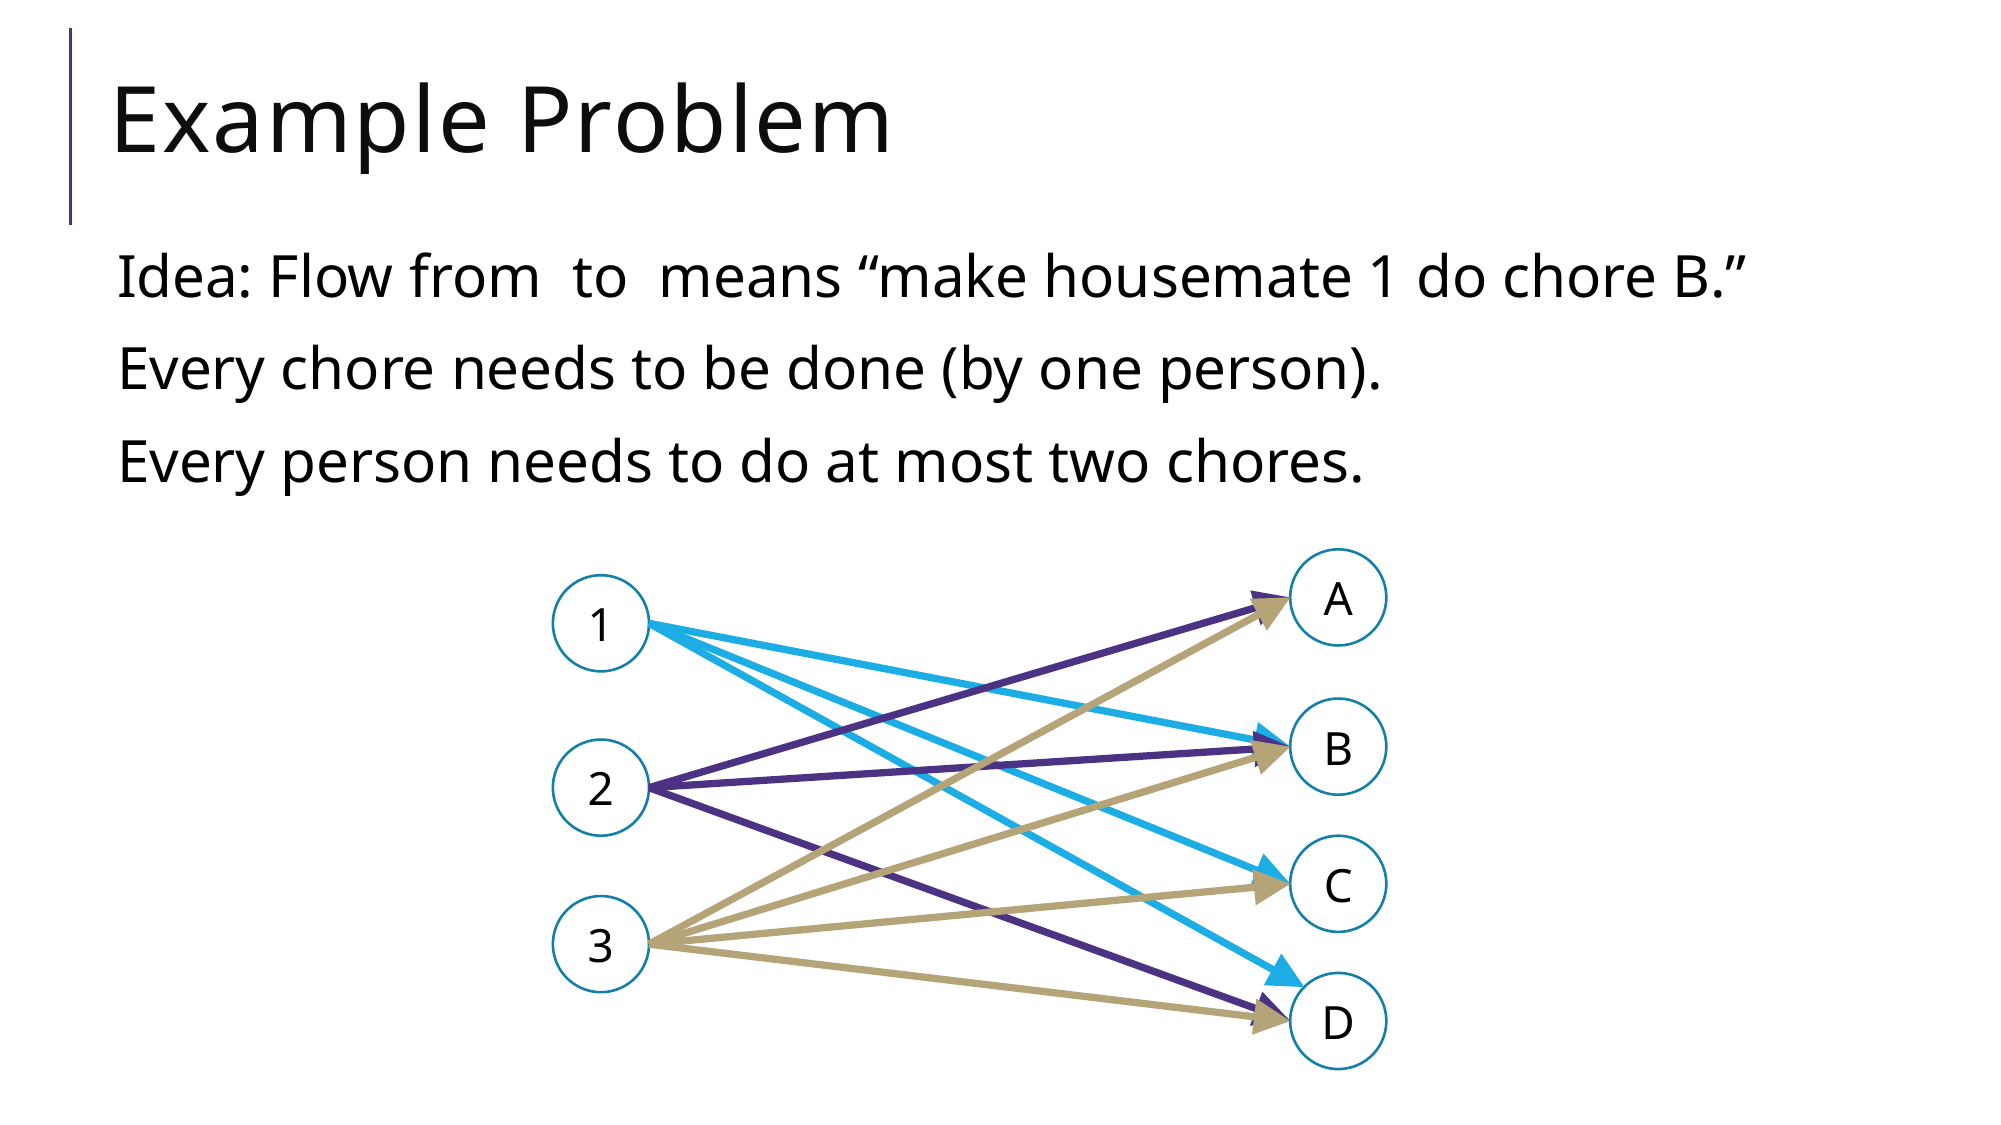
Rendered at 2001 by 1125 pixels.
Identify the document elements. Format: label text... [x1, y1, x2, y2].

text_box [1298, 623, 1305, 988]
text_box D [1289, 971, 1388, 1071]
text_box 1 [551, 573, 643, 673]
title Example Problem [94, 43, 1930, 210]
text_box C [1311, 834, 1388, 934]
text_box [648, 883, 1291, 941]
text_box 3 [551, 894, 640, 994]
text_box A [1289, 548, 1388, 647]
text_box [648, 597, 1291, 743]
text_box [648, 943, 1291, 1022]
text_box B [1311, 697, 1388, 797]
text_box 2 [551, 738, 640, 837]
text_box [648, 746, 1291, 880]
